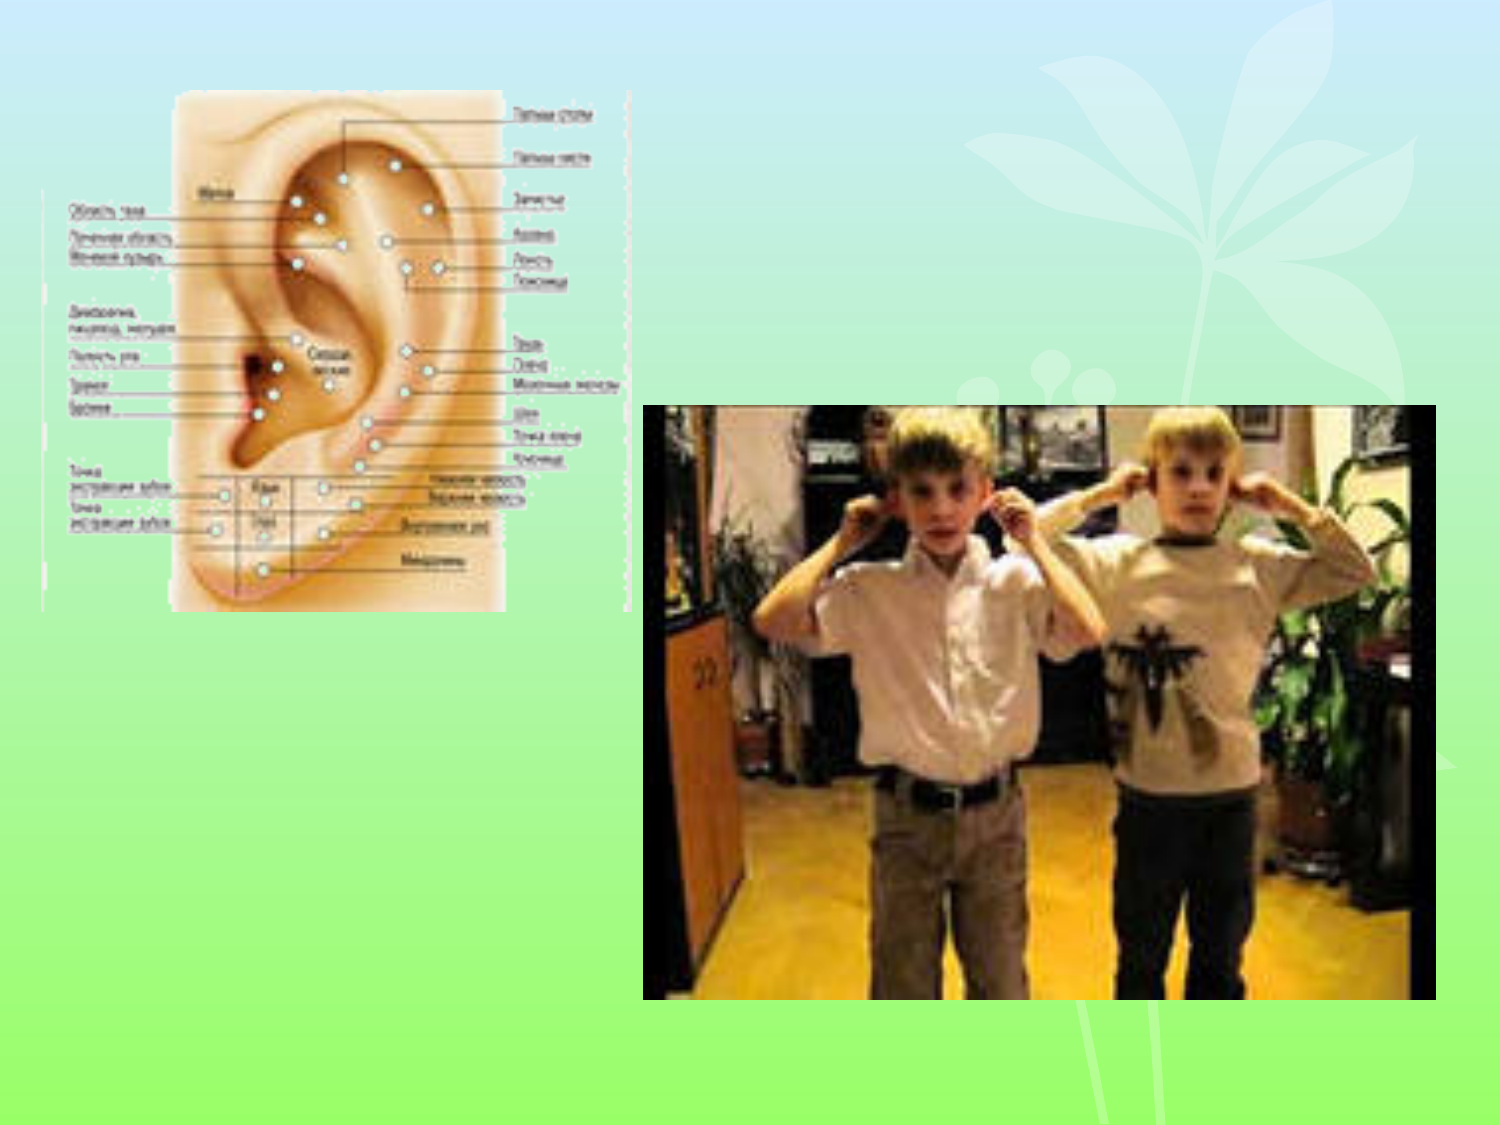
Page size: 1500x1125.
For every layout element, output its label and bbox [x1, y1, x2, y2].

list [40, 90, 632, 612]
picture [643, 405, 1436, 1000]
